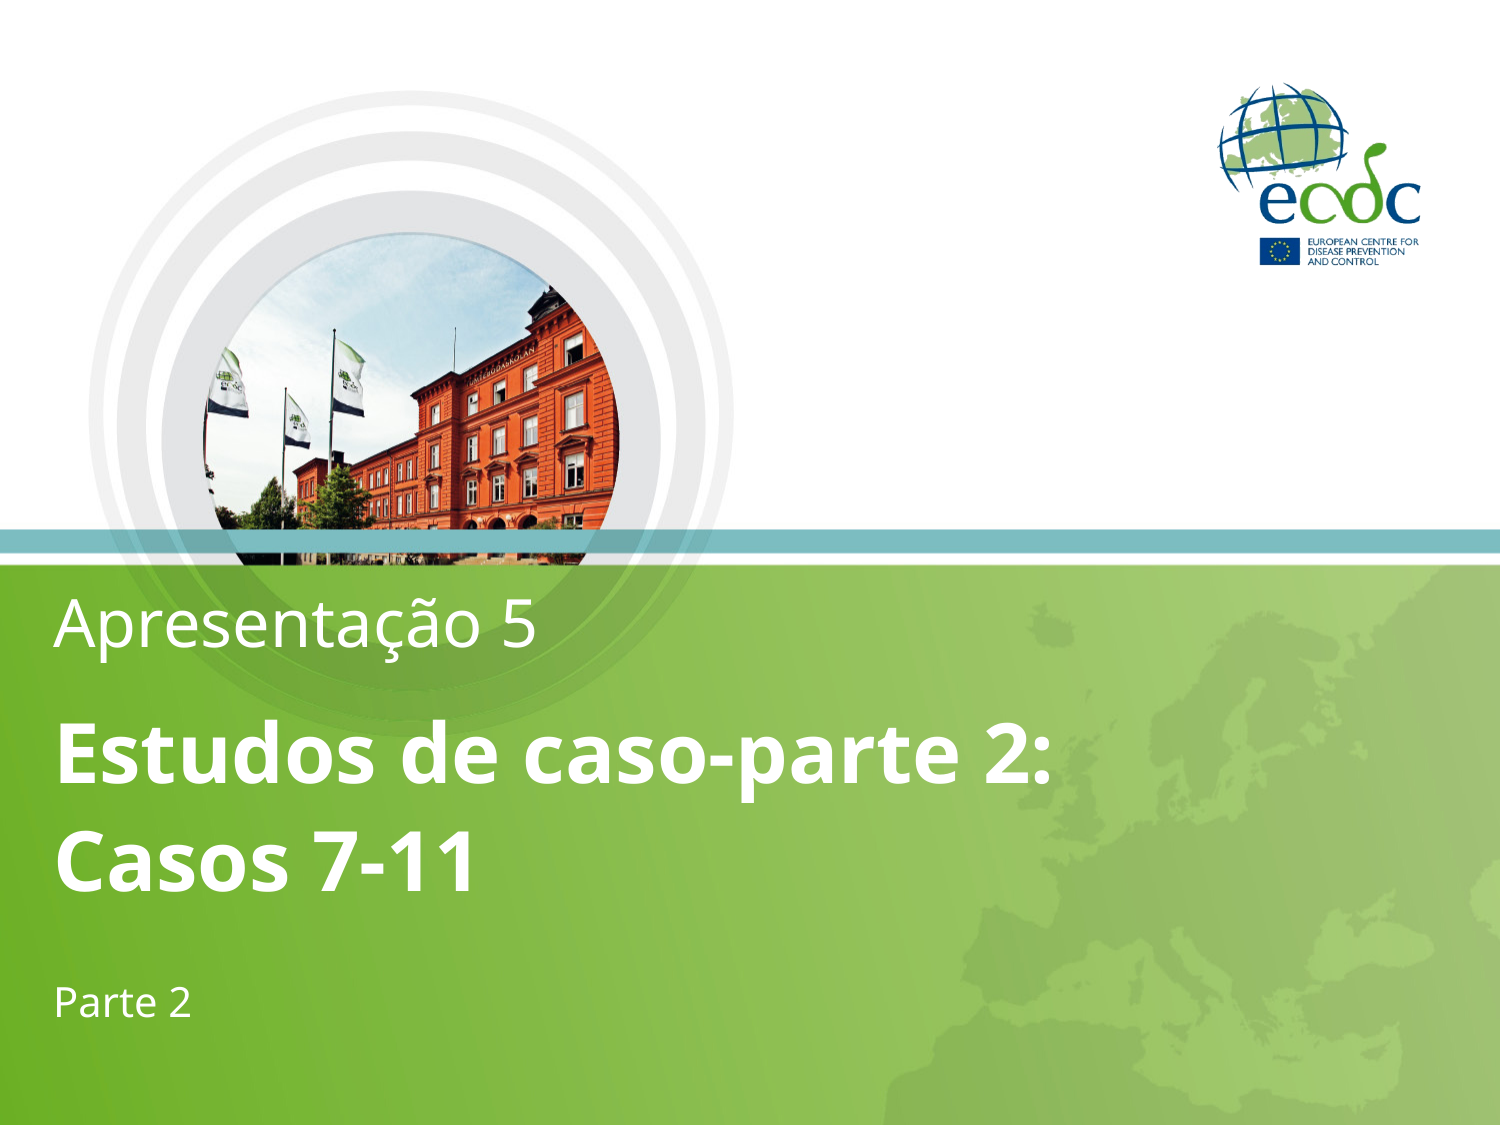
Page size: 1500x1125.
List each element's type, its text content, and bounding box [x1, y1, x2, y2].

title Apresentação 5 [52, 590, 1441, 675]
text_box Parte 2 [53, 981, 1441, 1098]
picture [0, 2, 1500, 1125]
subtitle Estudos de caso-parte 2: Casos 7-11 [52, 710, 1441, 877]
